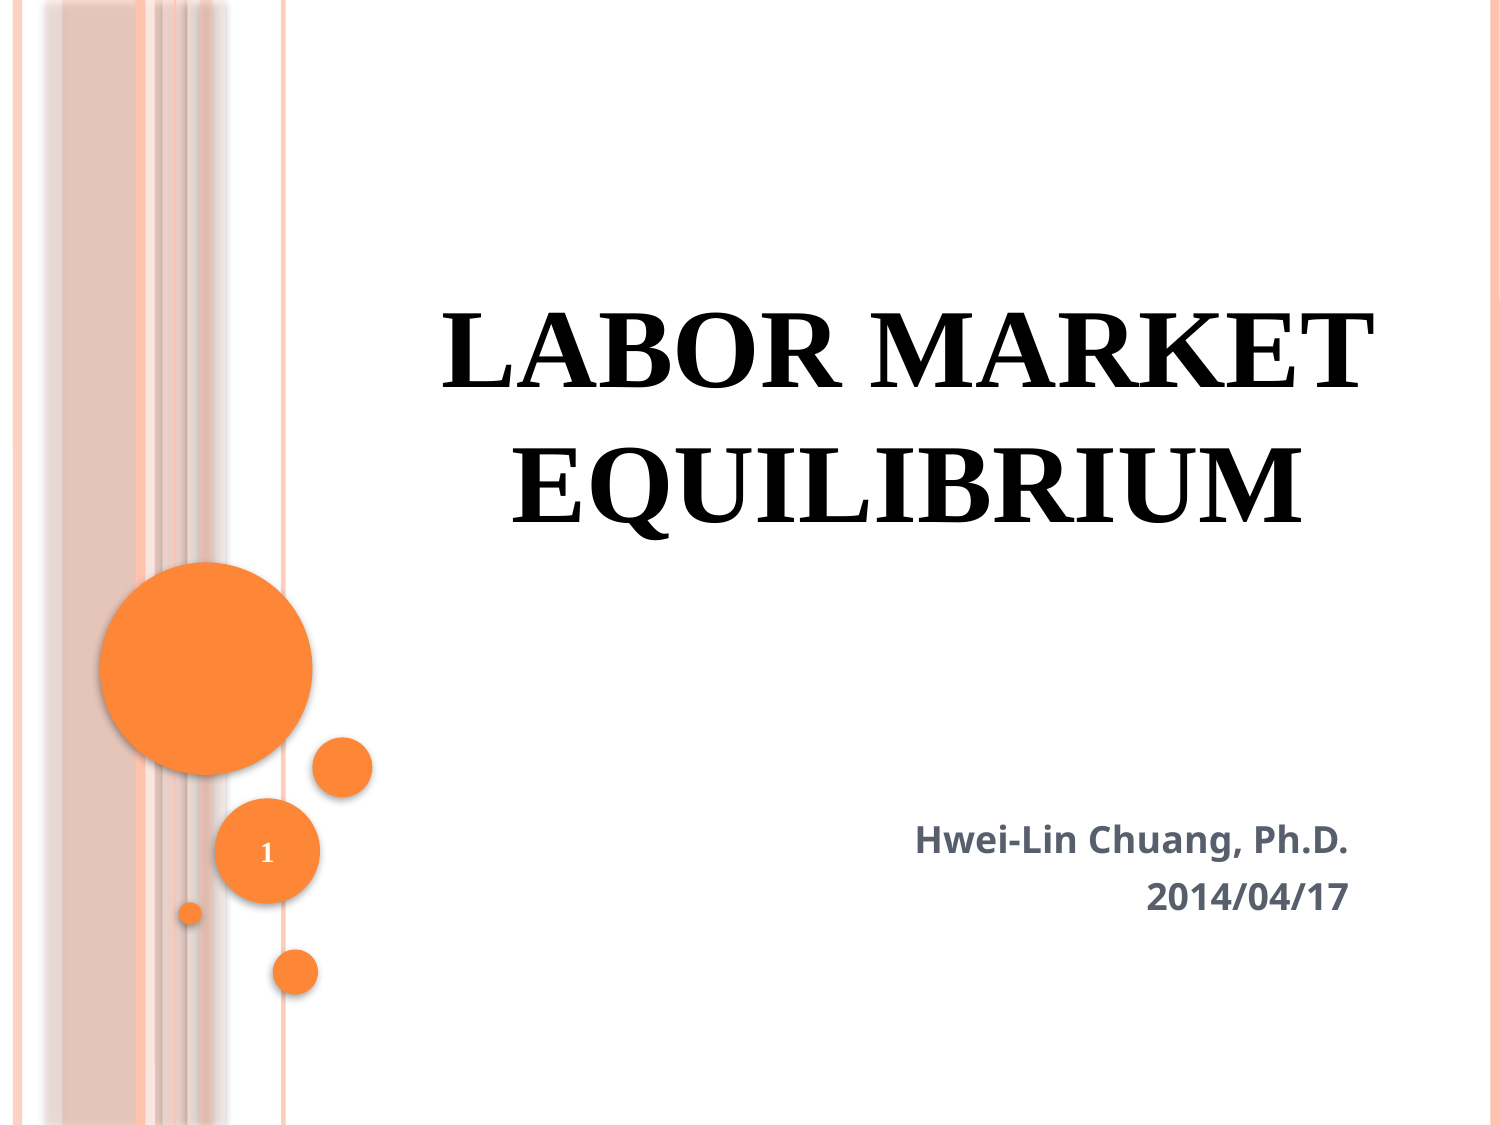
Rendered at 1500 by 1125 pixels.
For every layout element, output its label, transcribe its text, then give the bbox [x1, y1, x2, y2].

text_box Hwei-Lin Chuang, Ph.D. 2014/04/17 [796, 808, 1364, 961]
title Labor Market Equilibrium [421, 175, 1395, 645]
slide_number 1 [217, 808, 318, 894]
